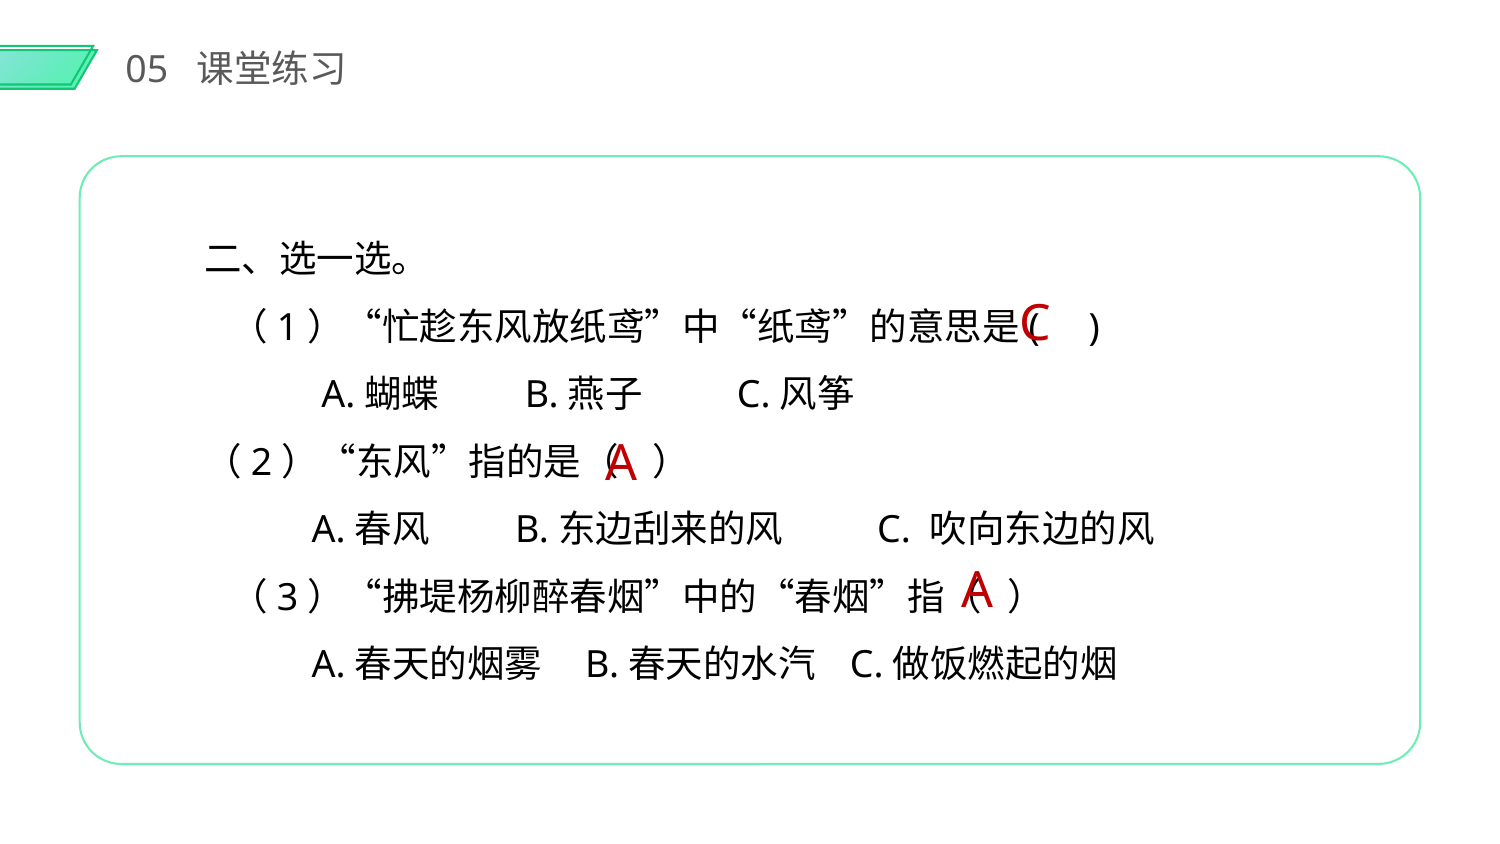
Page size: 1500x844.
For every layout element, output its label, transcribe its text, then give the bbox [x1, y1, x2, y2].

text_box 二、选一选。 （1）“忙趁东风放纸鸢”中“纸鸢”的意思是( ) A.蝴蝶 B.燕子 C.风筝 （2）“东风”指的是（ ） A.春风 B.东边刮来的风 C. 吹向东边的风 （3）“拂堤杨柳醉春烟”中的“春烟”指（ ） A.春天的烟雾 B.春天的水汽 C.做饭燃起的烟 [193, 207, 1276, 691]
text_box A [950, 551, 1005, 624]
list 05 课堂练习 [114, 44, 507, 99]
text_box C [1008, 285, 1063, 357]
text_box A [594, 424, 649, 496]
